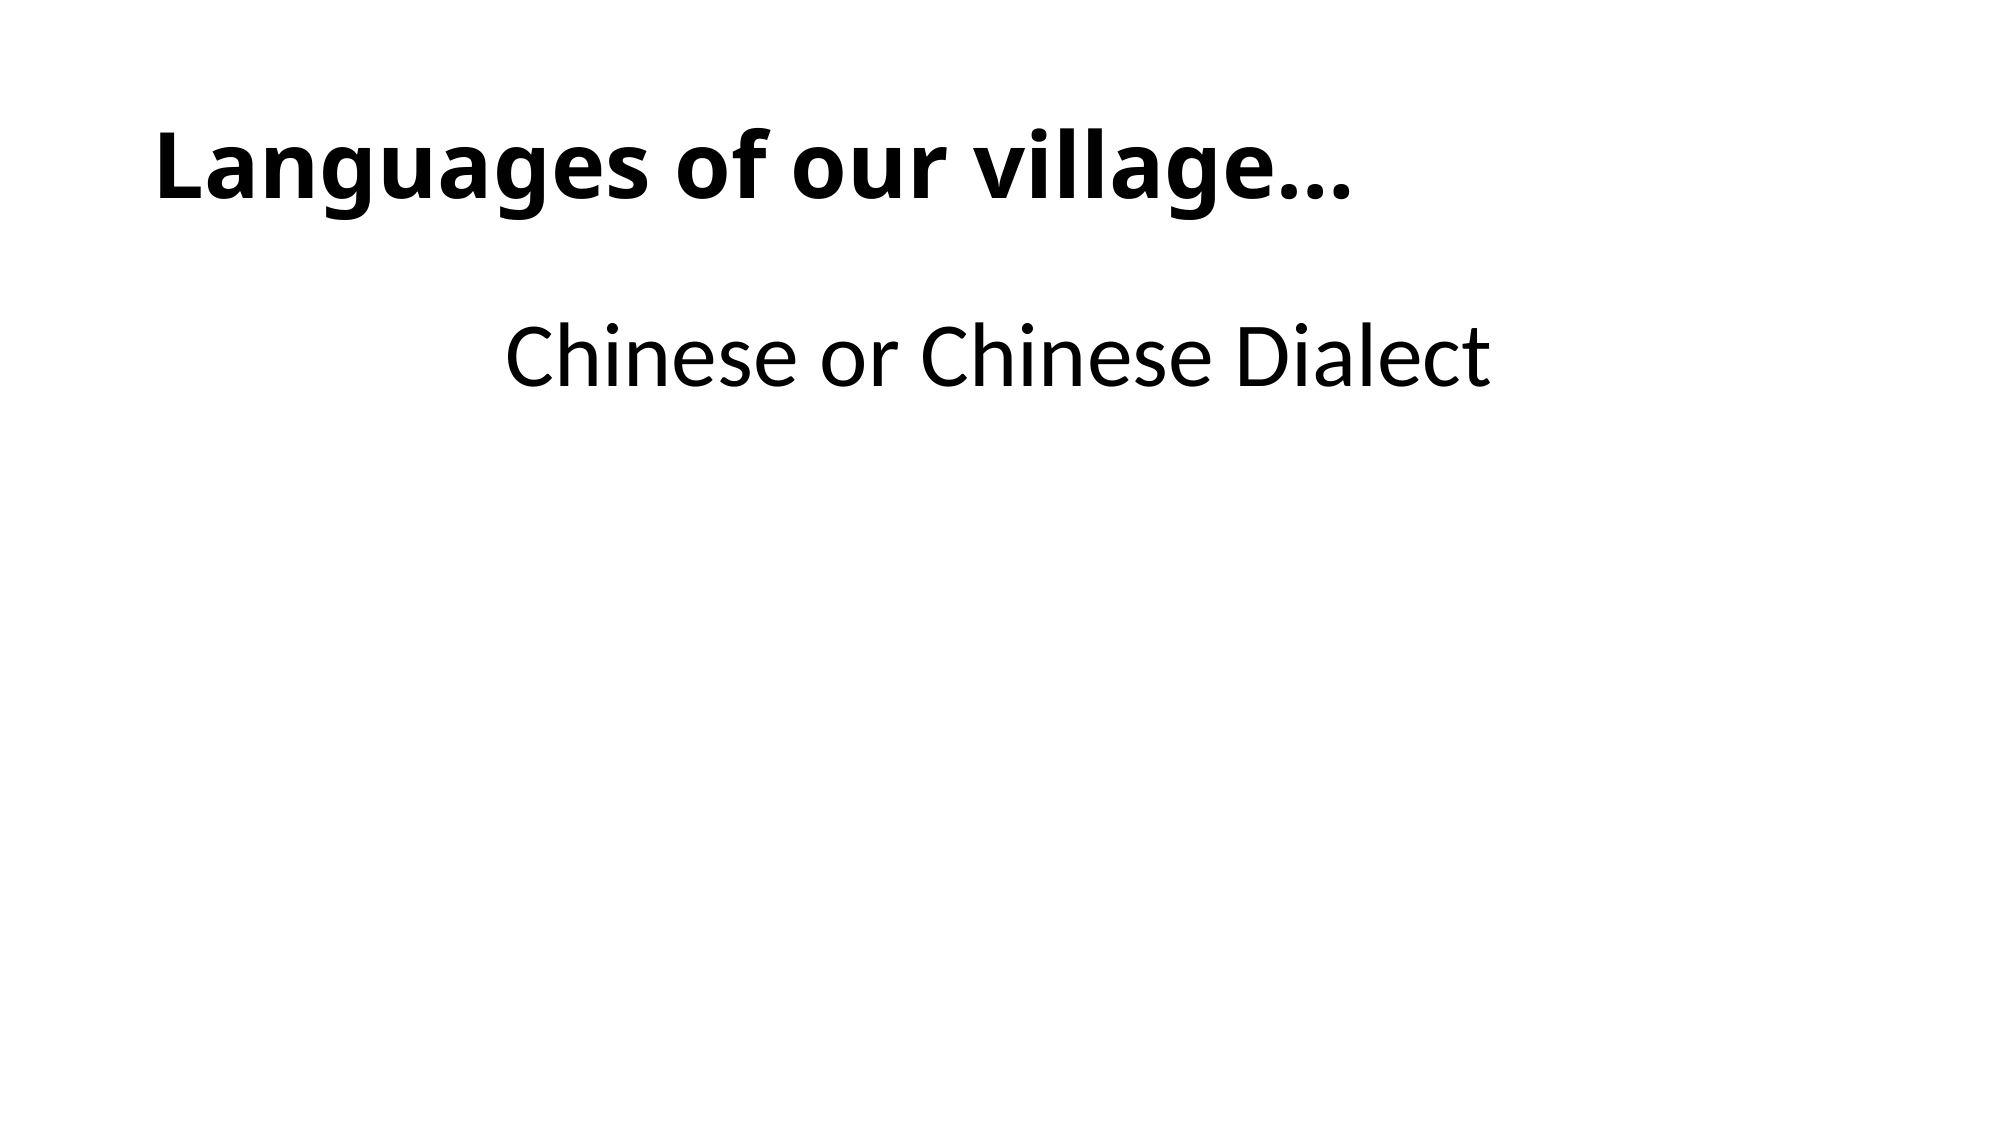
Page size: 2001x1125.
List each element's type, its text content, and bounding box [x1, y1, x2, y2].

list Chinese or Chinese Dialect [137, 299, 1863, 1014]
title Languages of our village… [137, 59, 1863, 278]
